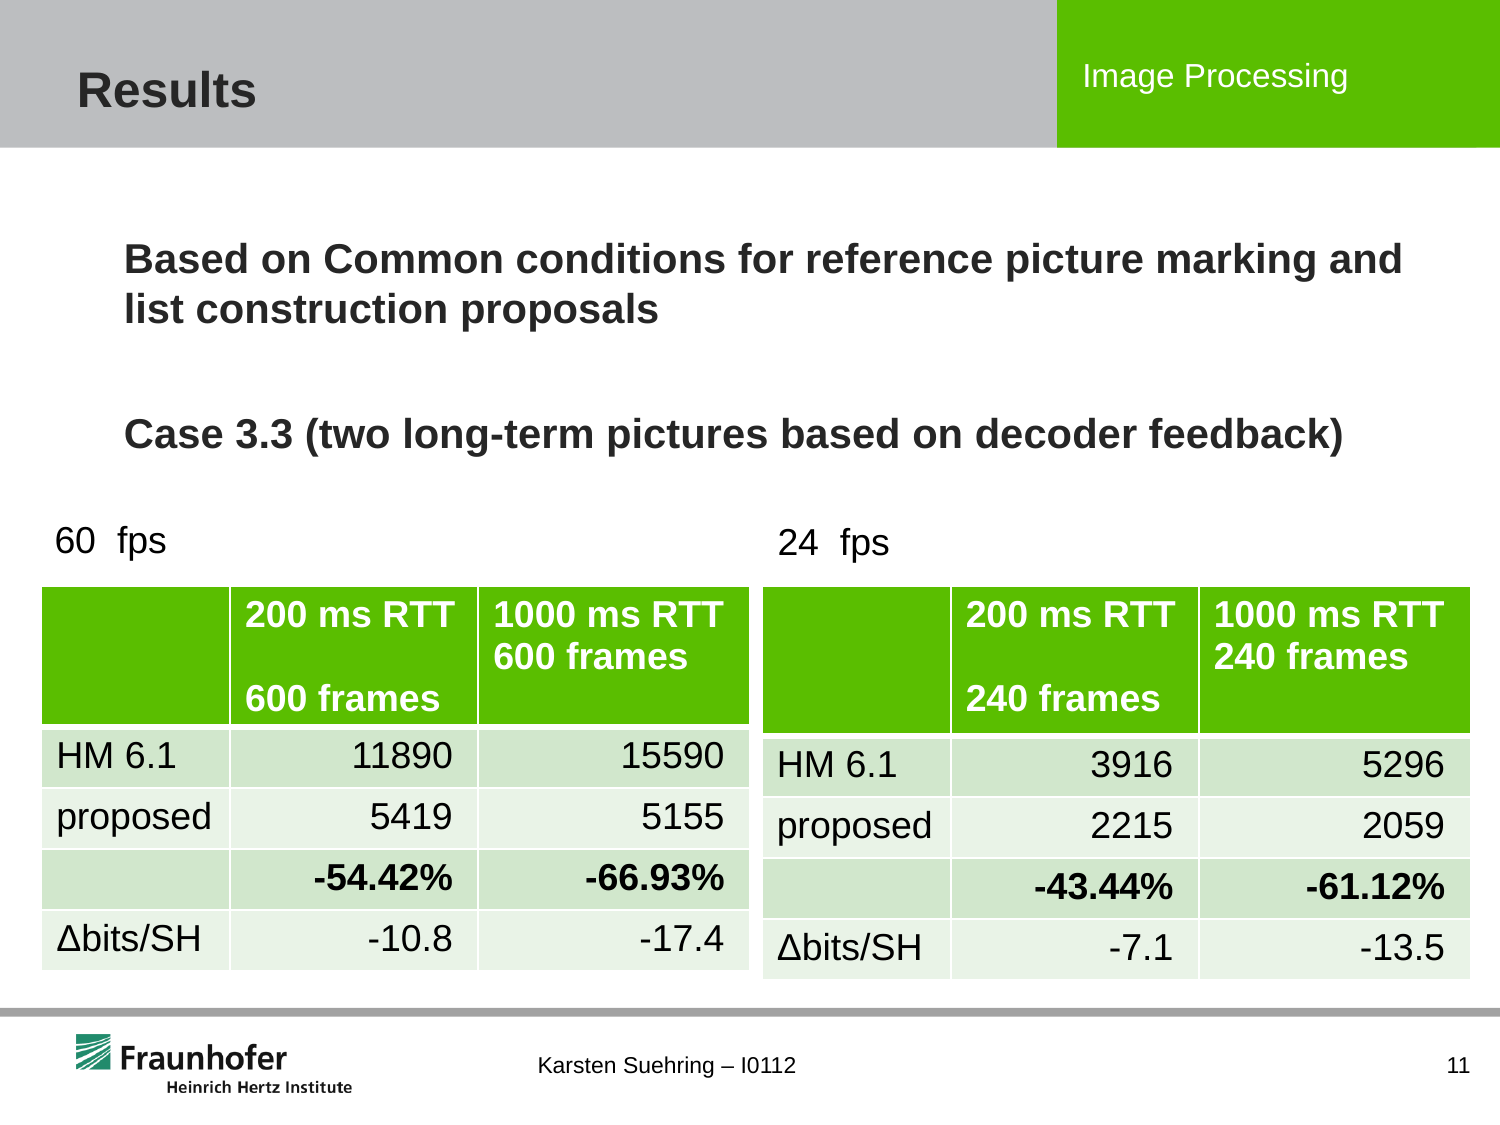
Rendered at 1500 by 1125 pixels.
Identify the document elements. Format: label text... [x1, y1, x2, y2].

table_header 1000 ms RTT 600 frames [479, 587, 749, 724]
table_cell proposed [42, 789, 229, 848]
table_cell -61.12% [1200, 859, 1470, 918]
table_cell [763, 859, 950, 918]
table_header 200 ms RTT 600 frames [231, 587, 477, 724]
footer Karsten Suehring – I0112 [442, 1034, 1008, 1094]
text_box 24 fps [762, 510, 905, 571]
table_cell [42, 850, 229, 909]
table_cell 3916 [952, 739, 1198, 796]
table_cell 15590 [479, 730, 749, 787]
table_cell Δbits/SH [763, 920, 950, 979]
table_cell 2215 [952, 798, 1198, 857]
table_cell -7.1 [952, 920, 1198, 979]
table_header [42, 587, 229, 724]
table_cell -66.93% [479, 850, 749, 909]
table_cell -43.44% [952, 859, 1198, 918]
table_cell 5155 [479, 789, 749, 848]
table_cell -10.8 [231, 911, 477, 970]
table_cell 11890 [231, 730, 477, 787]
slide_number 11 [1394, 1034, 1471, 1094]
table_header [763, 587, 950, 733]
table_cell HM 6.1 [42, 730, 229, 787]
list Based on Common conditions for reference picture marking and list construction proposals Case 3.3 (two long-term pictures based on decoder feedback) [76, 231, 1471, 973]
table_cell -13.5 [1200, 920, 1470, 979]
table_cell Δbits/SH [42, 911, 229, 970]
table_header 1000 ms RTT 240 frames [1200, 587, 1470, 733]
table_cell -54.42% [231, 850, 477, 909]
picture [76, 1034, 352, 1093]
table_cell -17.4 [479, 911, 749, 970]
table_cell proposed [763, 798, 950, 857]
table_cell 5419 [231, 789, 477, 848]
table_cell HM 6.1 [763, 739, 950, 796]
table_cell 2059 [1200, 798, 1470, 857]
table_header 200 ms RTT 240 frames [952, 587, 1198, 733]
text_box 60 fps [39, 508, 183, 569]
table_cell 5296 [1200, 739, 1470, 796]
title Results [76, 58, 1022, 118]
